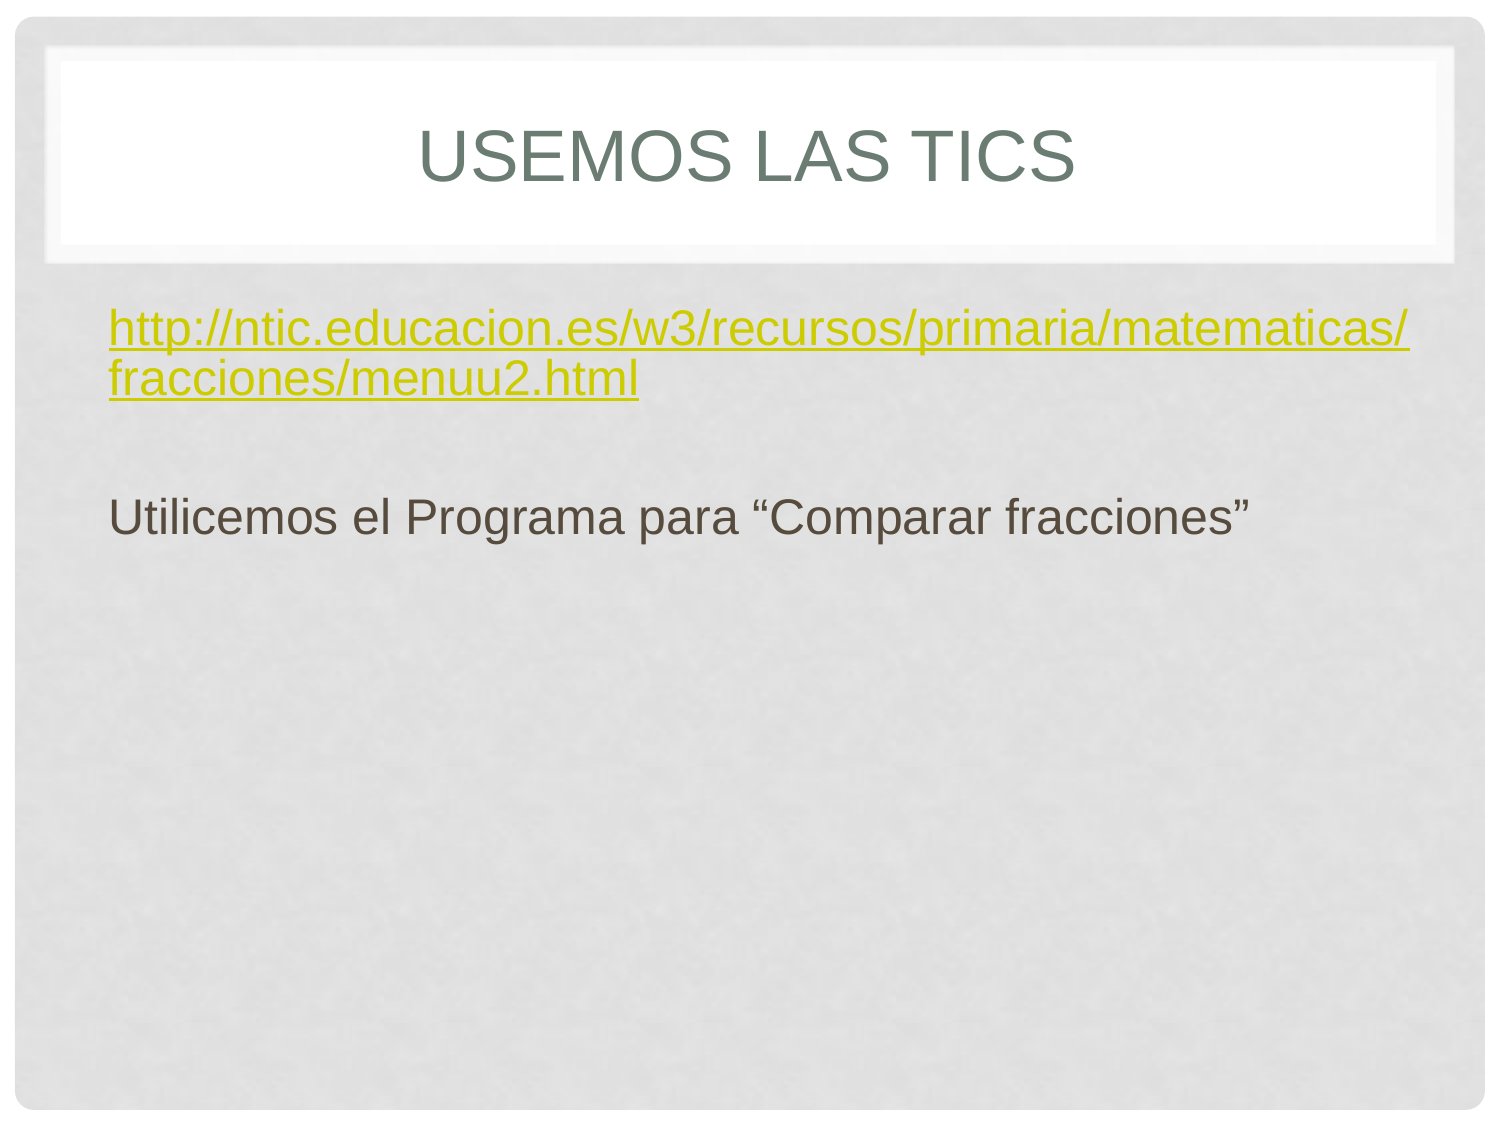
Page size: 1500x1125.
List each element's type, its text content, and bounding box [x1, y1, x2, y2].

list http://ntic.educacion.es/w3/recursos/primaria/matematicas/fracciones/menuu2.html Utilicemos el Programa para “Comparar fracciones” [75, 287, 1425, 1005]
title Usemos las TICS [69, 66, 1425, 238]
